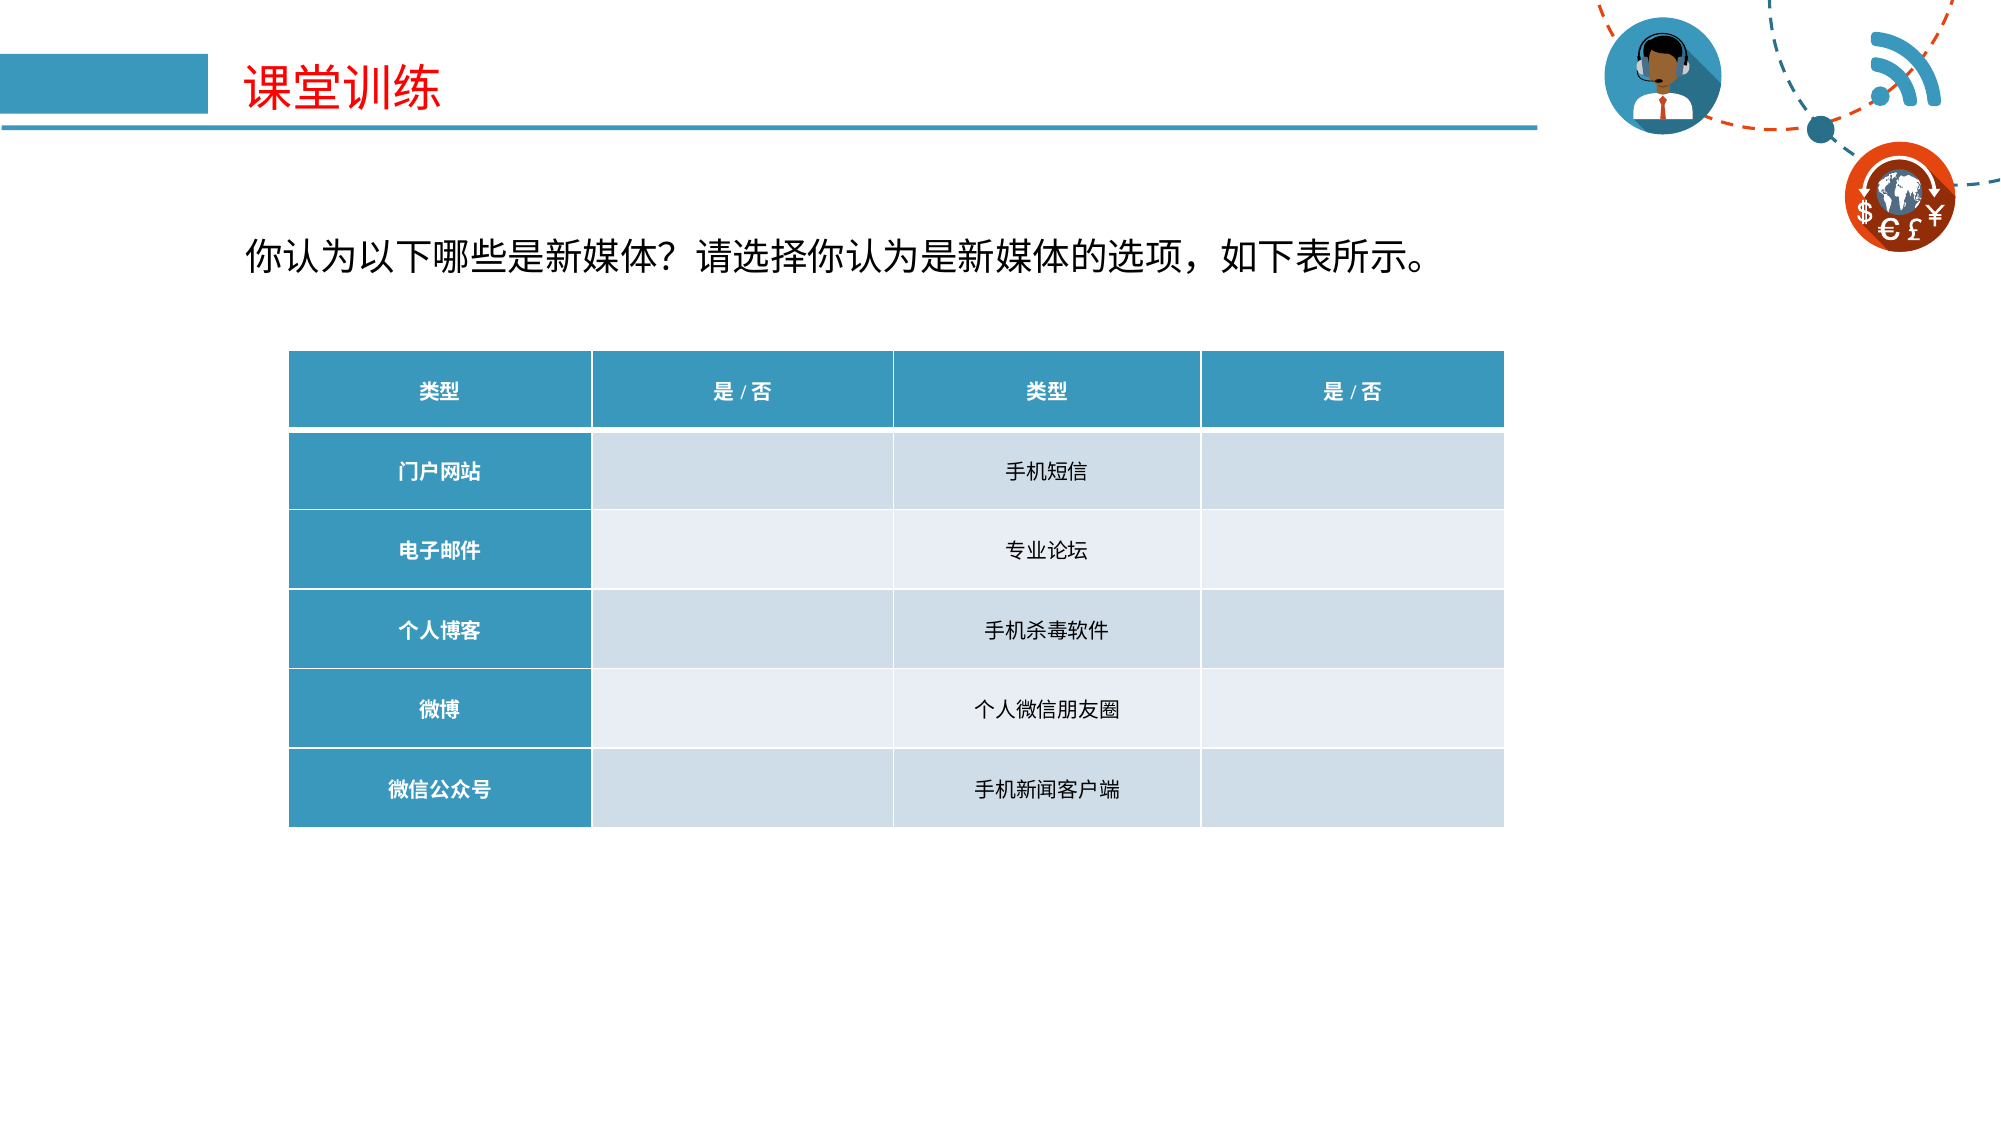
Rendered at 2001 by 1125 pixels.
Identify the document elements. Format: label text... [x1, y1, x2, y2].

table_cell [1202, 590, 1504, 668]
title 课堂训练 [222, 55, 1863, 127]
table_cell 手机新闻客户端 [894, 749, 1200, 827]
table_cell 个人博客 [289, 590, 591, 668]
table_cell [593, 433, 893, 509]
table_cell 电子邮件 [289, 510, 591, 588]
table_header 是/否 [1202, 351, 1504, 427]
table_cell 手机杀毒软件 [894, 590, 1200, 668]
table_cell 专业论坛 [894, 510, 1200, 588]
table_cell 个人微信朋友圈 [894, 669, 1200, 747]
table_header 类型 [289, 351, 591, 427]
list 你认为以下哪些是新媒体？请选择你认为是新媒体的选项，如下表所示。 [137, 164, 1841, 1014]
table_cell [593, 590, 893, 668]
table_cell [1202, 433, 1504, 509]
table_cell [1202, 669, 1504, 747]
table_header 是/否 [593, 351, 893, 427]
table_cell [1202, 510, 1504, 588]
table_cell 微博 [289, 669, 591, 747]
table_cell [1202, 749, 1504, 827]
table_cell 门户网站 [289, 433, 591, 509]
table_header 类型 [894, 351, 1200, 427]
table_cell 微信公众号 [289, 749, 591, 827]
table_cell 手机短信 [894, 433, 1200, 509]
table_cell [593, 749, 893, 827]
table_cell [593, 510, 893, 588]
table_cell [593, 669, 893, 747]
